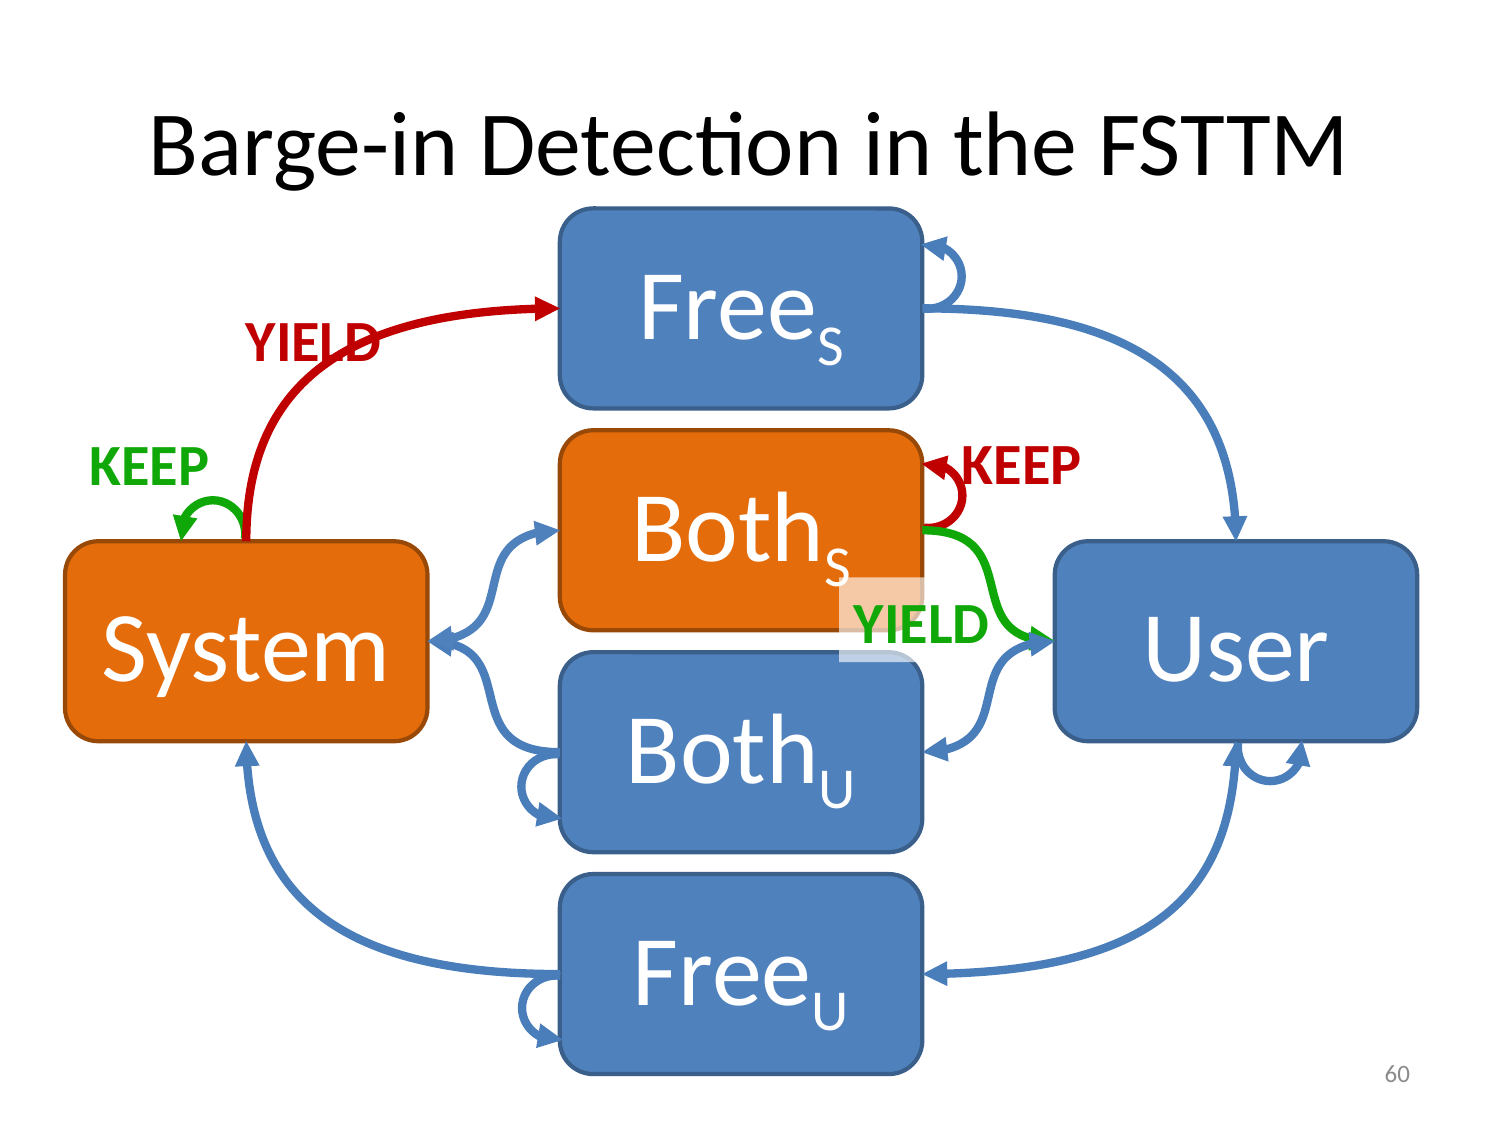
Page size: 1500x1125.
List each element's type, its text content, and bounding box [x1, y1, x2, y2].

slide_number 60 [1074, 1042, 1425, 1103]
title Barge-in Detection in the FSTTM [75, 45, 1425, 233]
text_box KEEP [75, 419, 225, 505]
text_box System [62, 539, 422, 744]
text_box BothS [557, 428, 917, 633]
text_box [922, 530, 1055, 640]
text_box YIELD [231, 295, 281, 381]
text_box [174, 499, 242, 542]
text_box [286, 700, 520, 1015]
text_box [962, 700, 1196, 1015]
text_box [1237, 740, 1309, 782]
text_box User [1060, 539, 1420, 744]
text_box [286, 267, 520, 582]
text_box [922, 308, 1237, 542]
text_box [427, 530, 561, 642]
text_box YIELD [839, 577, 917, 663]
text_box [523, 974, 563, 1047]
text_box FreeS [557, 206, 925, 411]
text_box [427, 649, 561, 753]
text_box [525, 761, 563, 825]
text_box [922, 640, 1055, 753]
text_box BothU [557, 650, 925, 855]
text_box [920, 238, 963, 307]
text_box FreeU [557, 871, 925, 1077]
